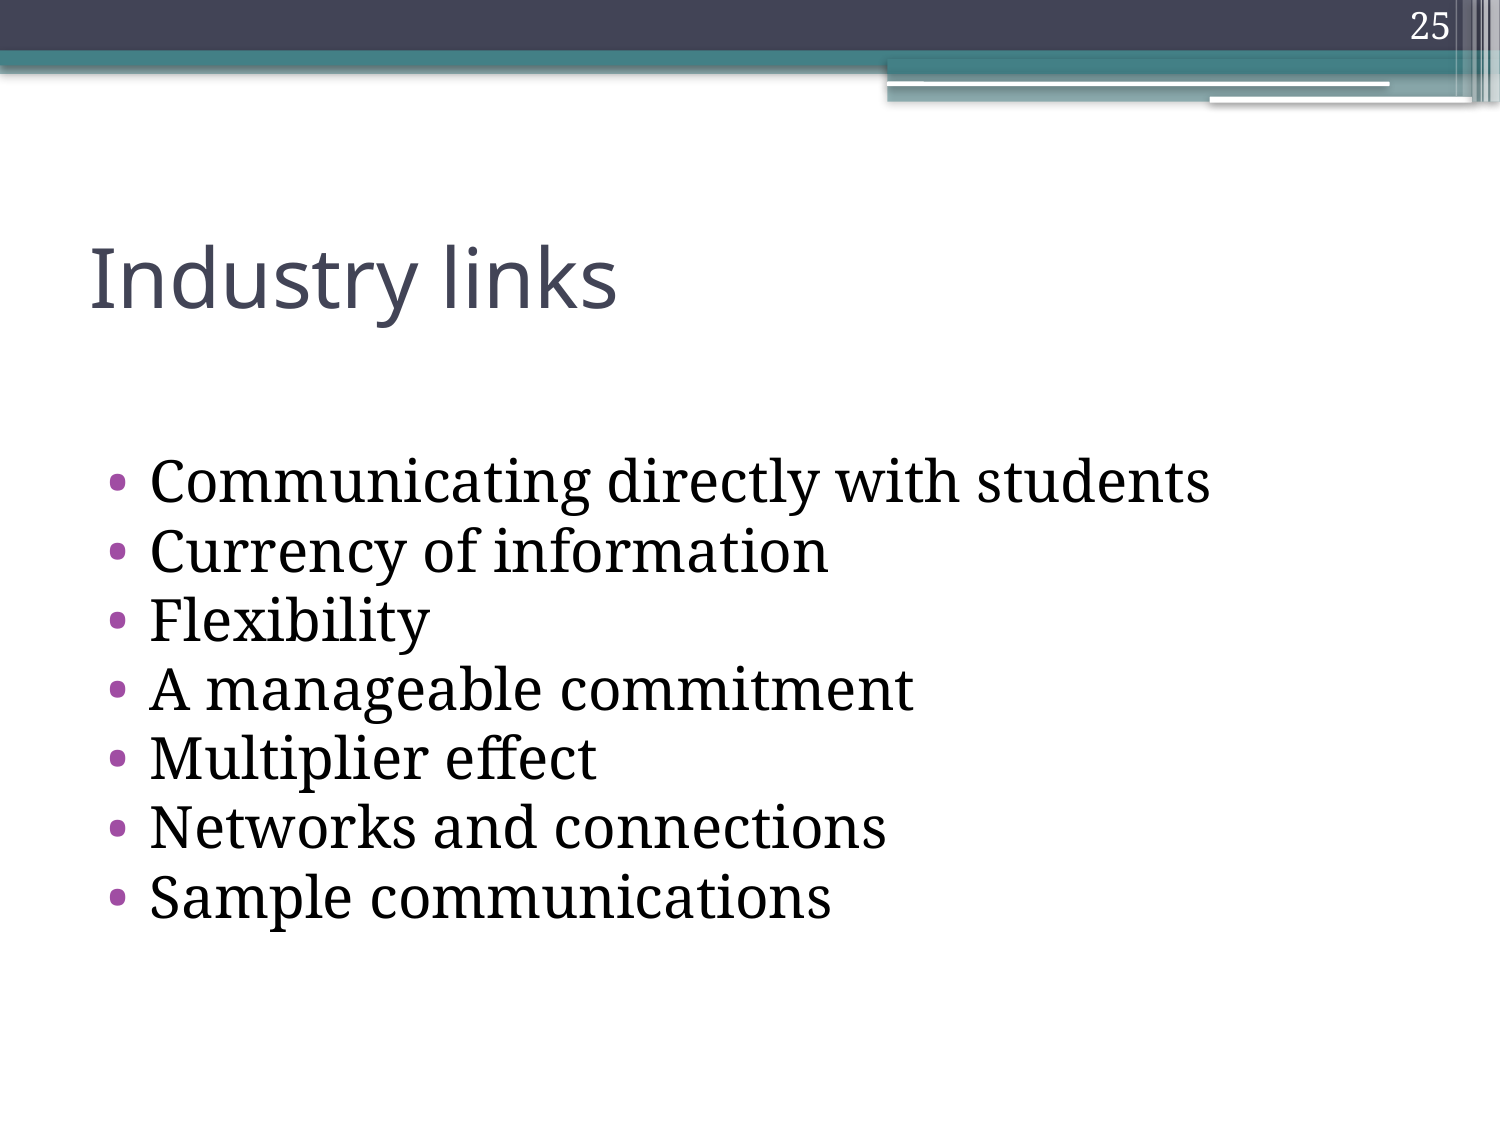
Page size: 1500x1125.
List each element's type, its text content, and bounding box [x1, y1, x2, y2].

slide_number 25 [1341, 0, 1466, 61]
title Industry links [75, 187, 1425, 363]
list Communicating directly with students Currency of information Flexibility A manageable commitment Multiplier effect Networks and connections Sample communications [75, 368, 1425, 1079]
